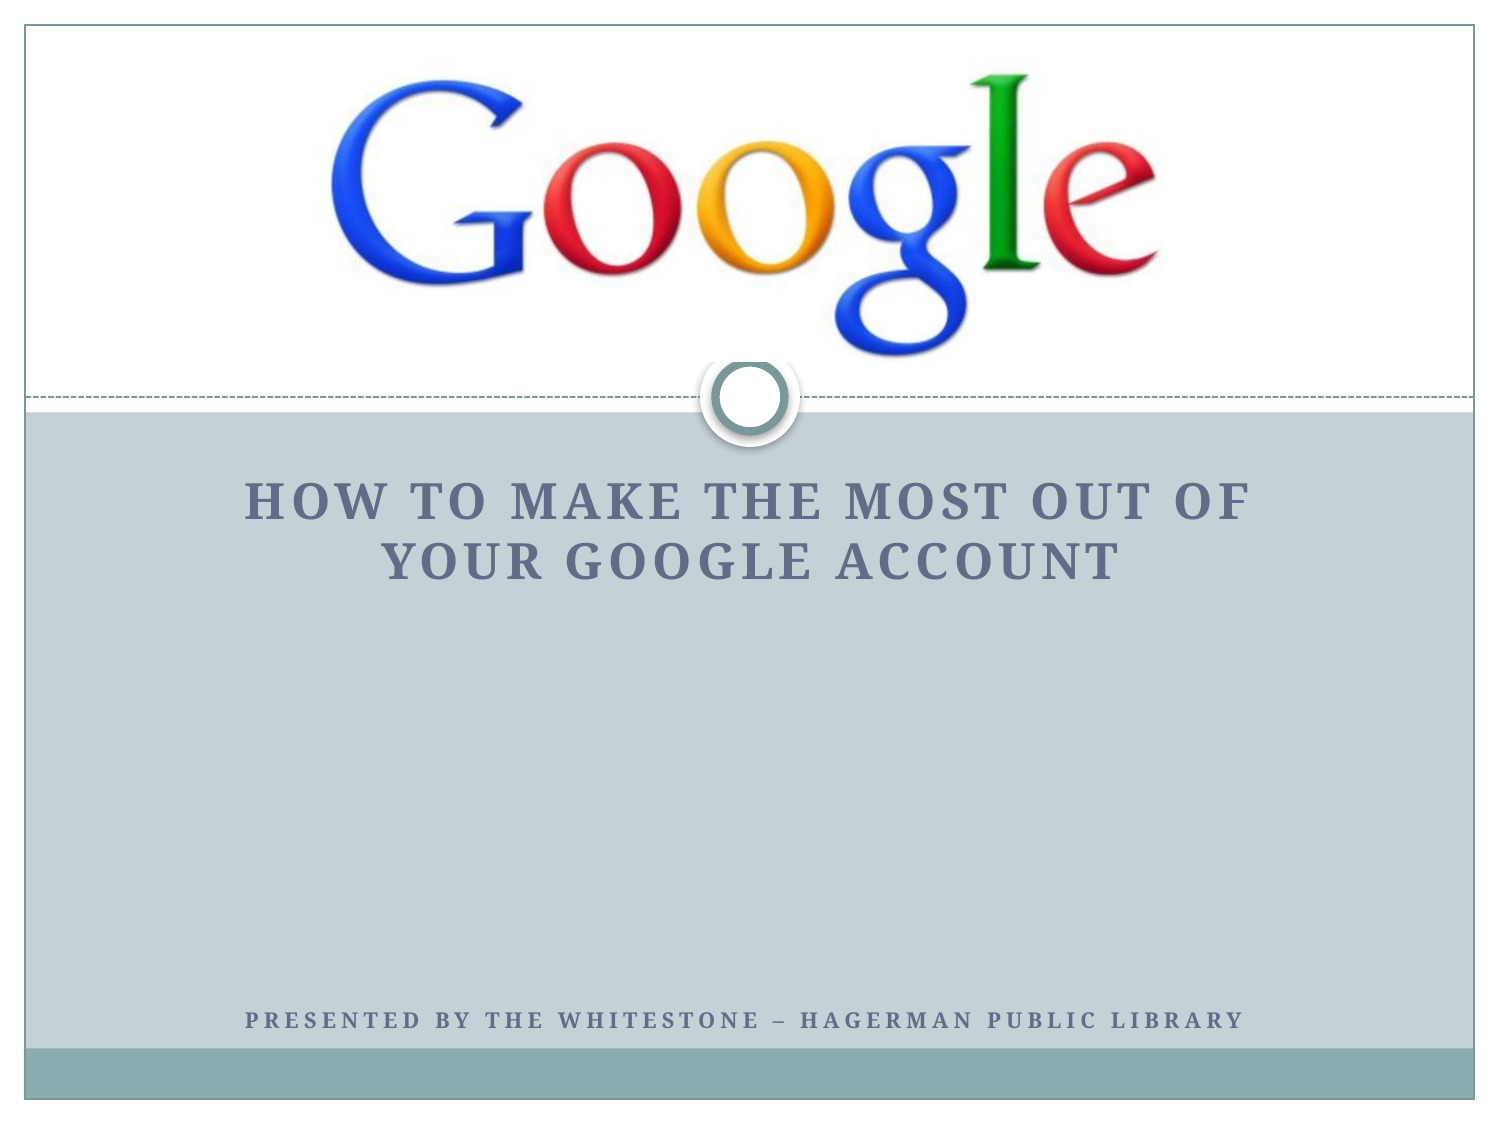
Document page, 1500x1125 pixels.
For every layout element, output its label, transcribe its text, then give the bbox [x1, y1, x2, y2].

text_box Presented by the whitestone – hagerman public library [41, 999, 1447, 1125]
picture [265, 42, 1235, 362]
subtitle how to make the most out of your google account [225, 462, 1275, 750]
